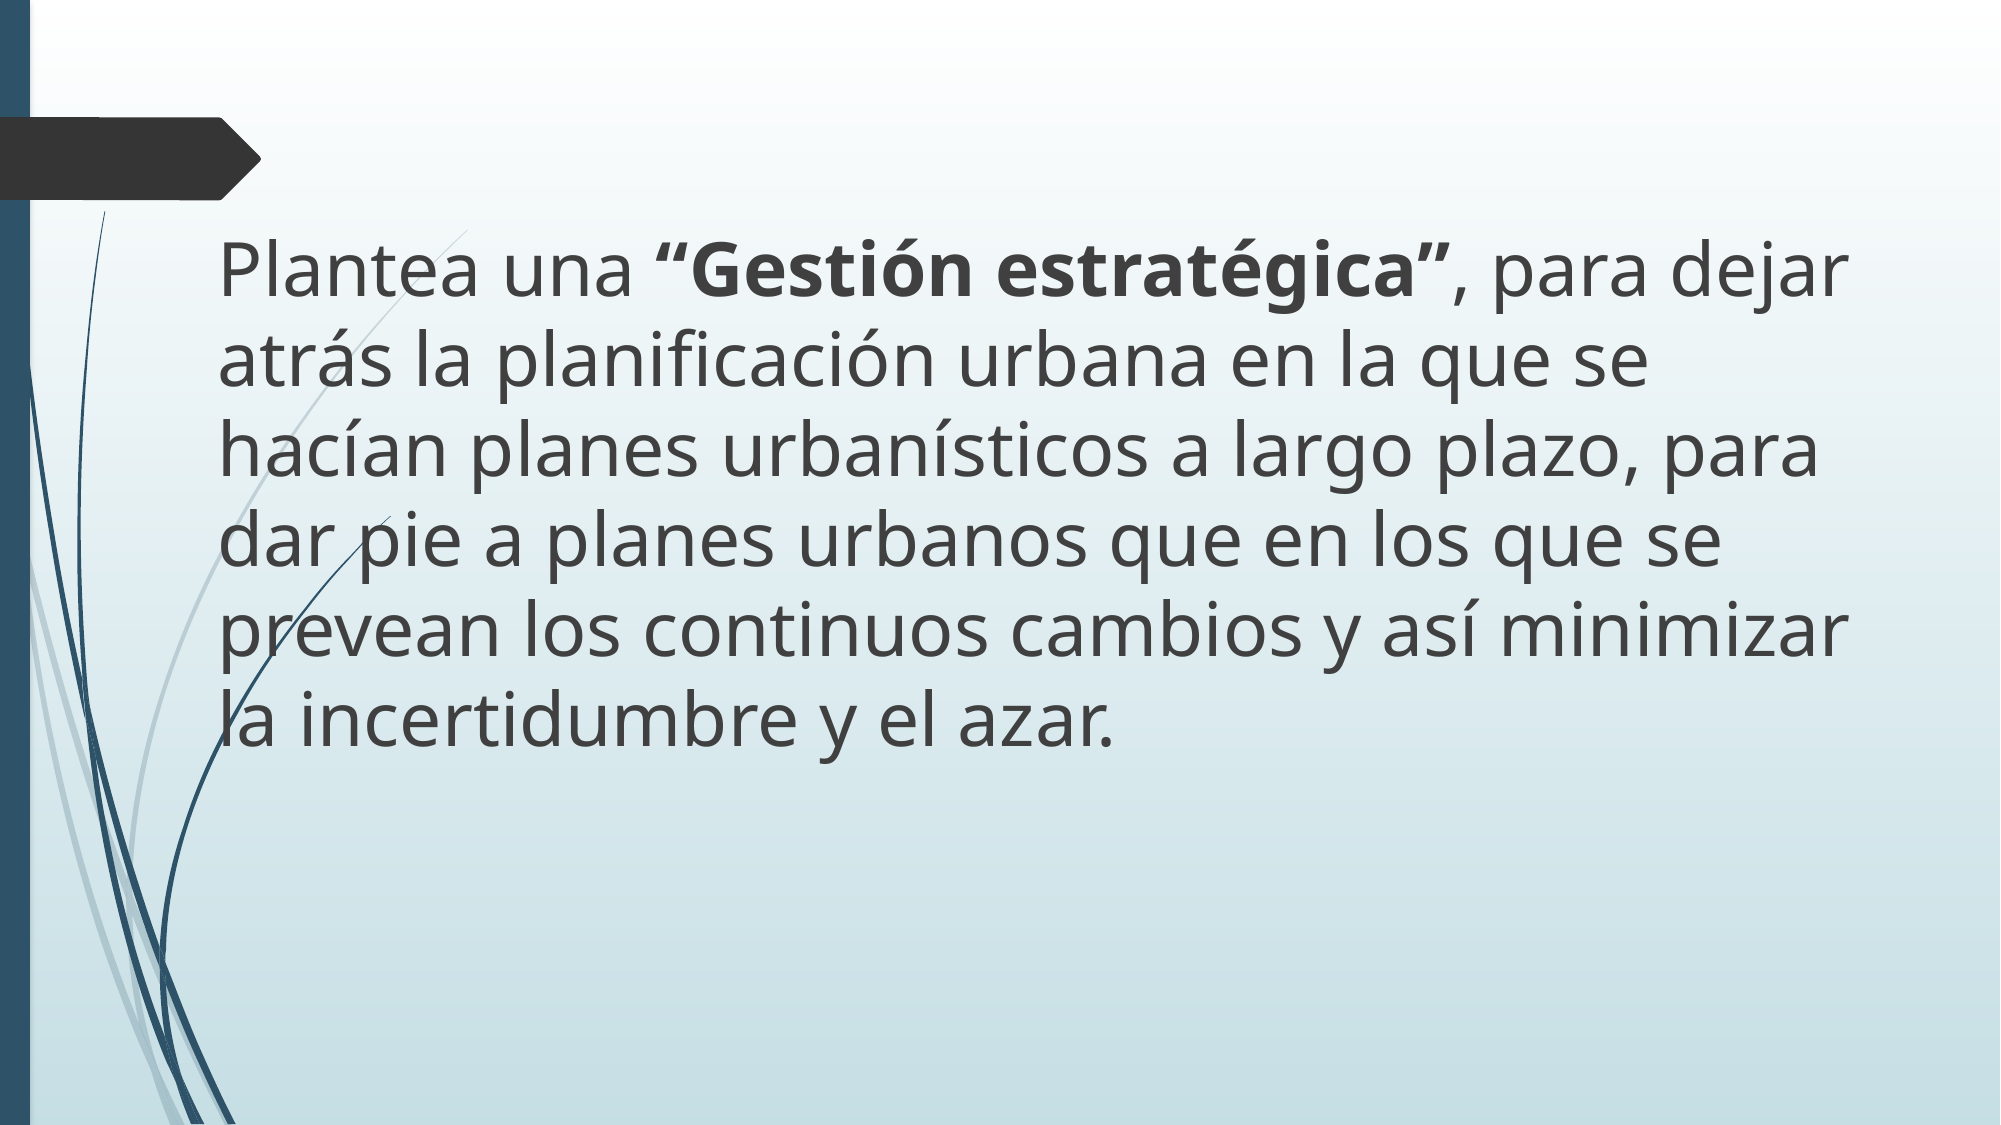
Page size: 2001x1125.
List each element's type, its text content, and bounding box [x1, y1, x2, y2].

list Plantea una “Gestión estratégica”, para dejar atrás la planificación urbana en la que se hacían planes urbanísticos a largo plazo, para dar pie a planes urbanos que en los que se prevean los continuos cambios y así minimizar la incertidumbre y el azar. [202, 67, 1888, 1063]
